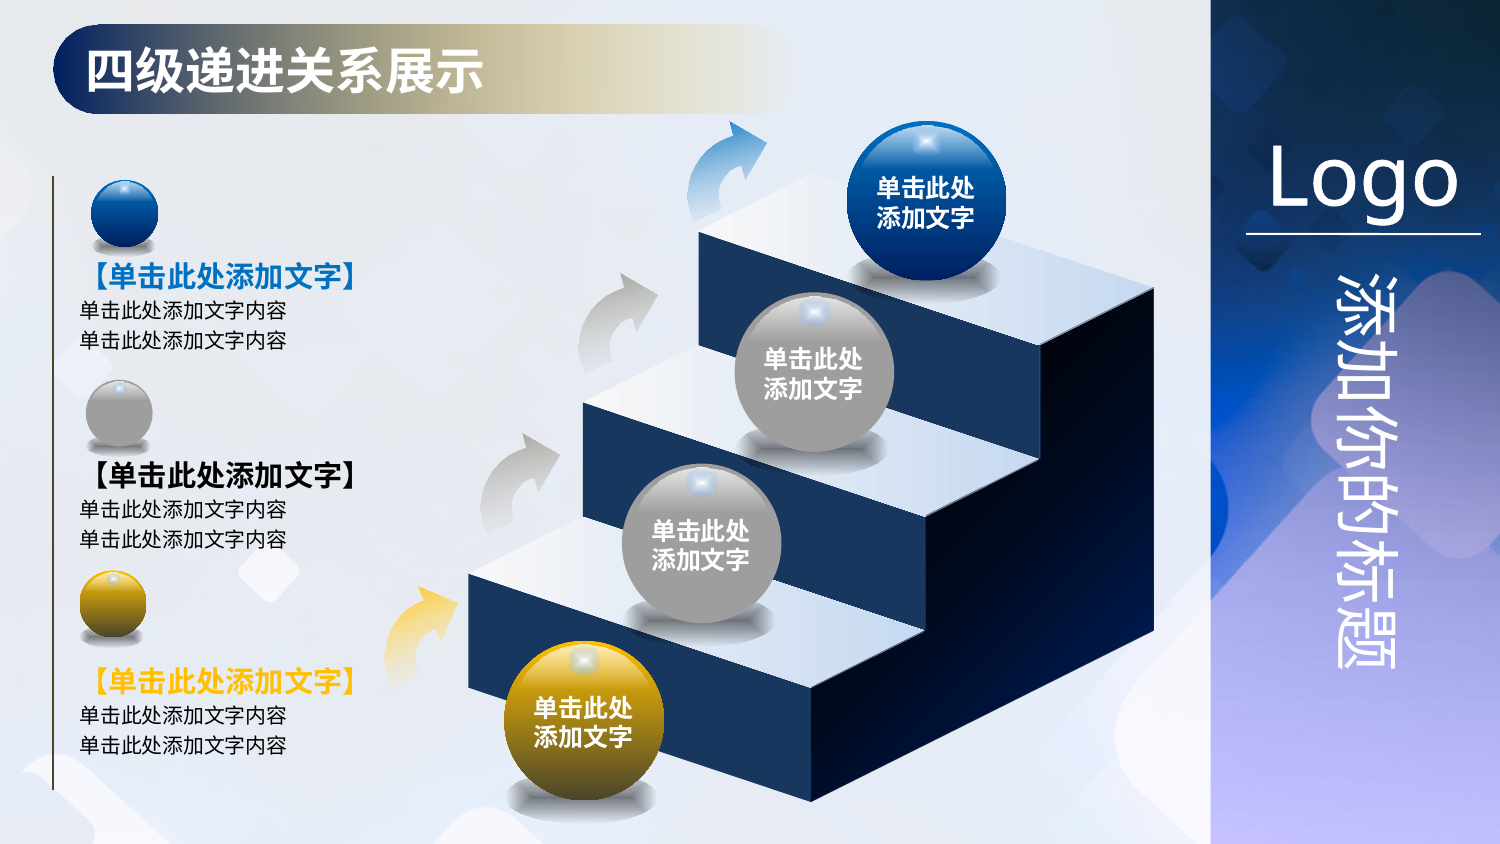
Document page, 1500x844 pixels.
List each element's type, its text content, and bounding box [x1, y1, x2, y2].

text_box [90, 179, 159, 257]
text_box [503, 640, 665, 824]
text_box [846, 120, 1007, 304]
picture [1211, 0, 1500, 844]
text_box [691, 120, 767, 172]
text_box 【单击此处添加文字】 单击此处添加文字内容 单击此处添加文字内容 [64, 648, 398, 766]
text_box 四级递进关系展示 [70, 32, 686, 107]
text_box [468, 173, 841, 803]
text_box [734, 291, 895, 476]
text_box 添加你的标题 [1305, 256, 1417, 744]
text_box Logo [1250, 114, 1476, 230]
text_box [621, 463, 782, 647]
text_box [384, 585, 458, 688]
text_box 【单击此处添加文字】 单击此处添加文字内容 单击此处添加文字内容 [64, 243, 389, 361]
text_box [85, 379, 153, 457]
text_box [79, 570, 147, 648]
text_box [669, 173, 1154, 803]
text_box 【单击此处添加文字】 单击此处添加文字内容 单击此处添加文字内容 [64, 442, 398, 560]
text_box [50, 22, 800, 116]
